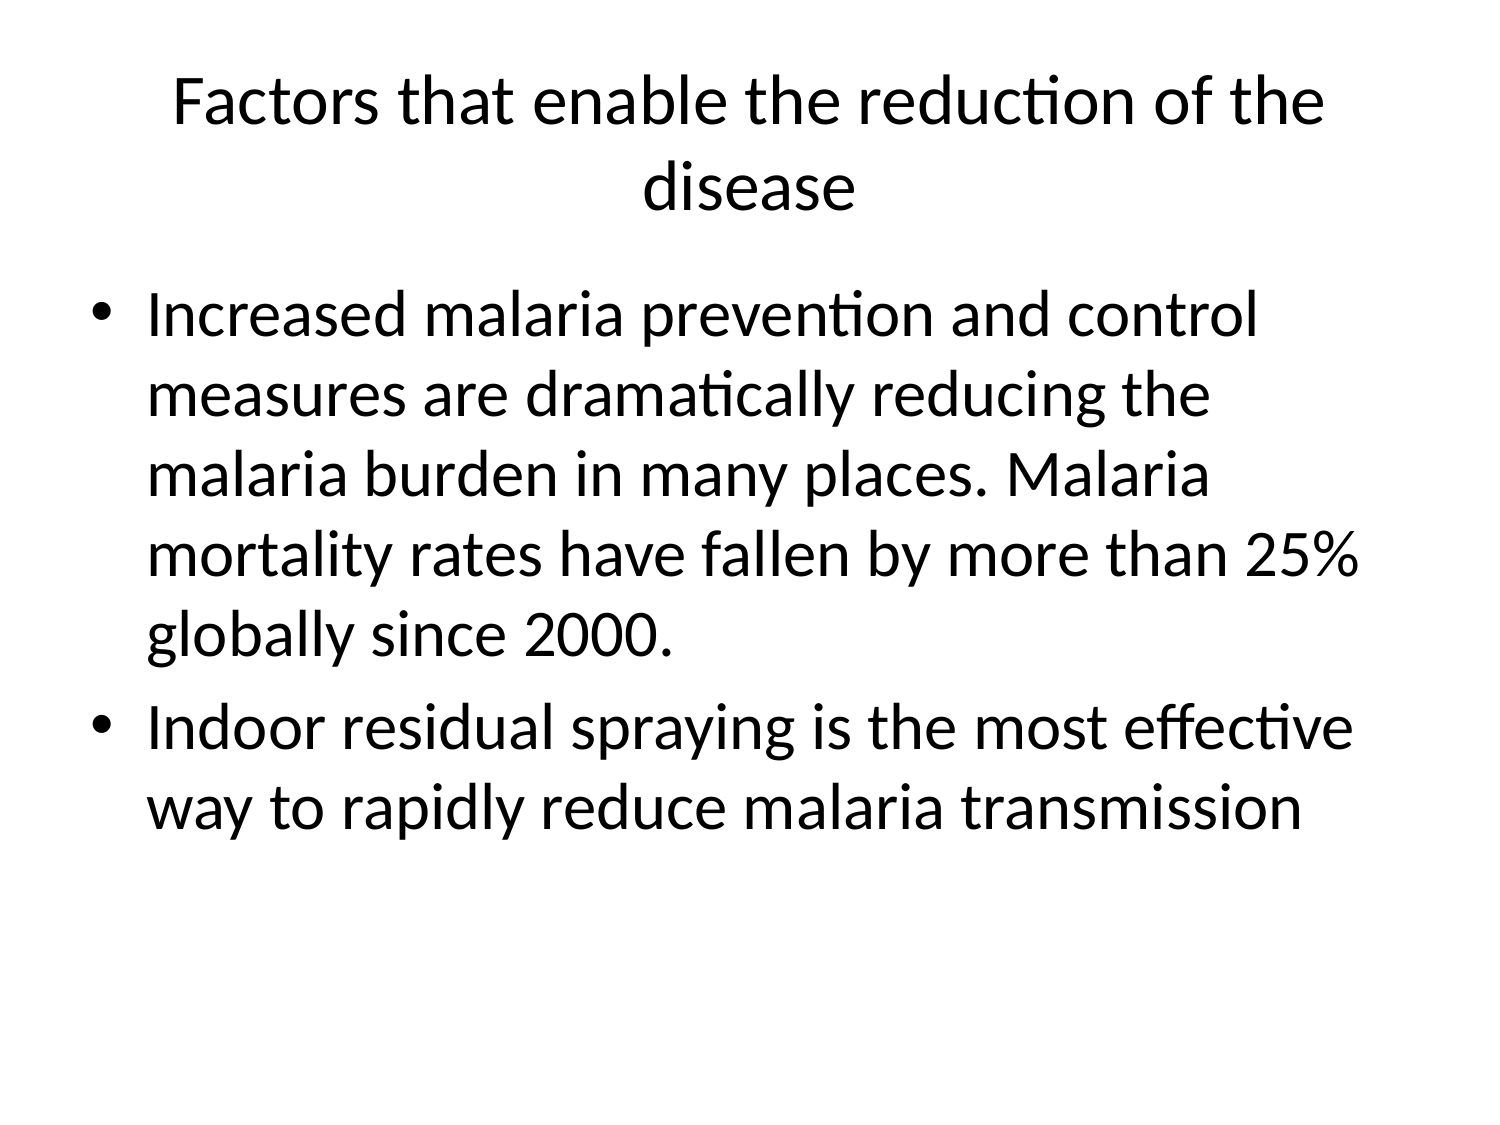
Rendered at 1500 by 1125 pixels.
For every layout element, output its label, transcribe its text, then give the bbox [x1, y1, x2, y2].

list Increased malaria prevention and control measures are dramatically reducing the malaria burden in many places. Malaria mortality rates have fallen by more than 25% globally since 2000. Indoor residual spraying is the most effective way to rapidly reduce malaria transmission [75, 262, 1425, 1005]
title Factors that enable the reduction of the disease [75, 45, 1425, 233]
